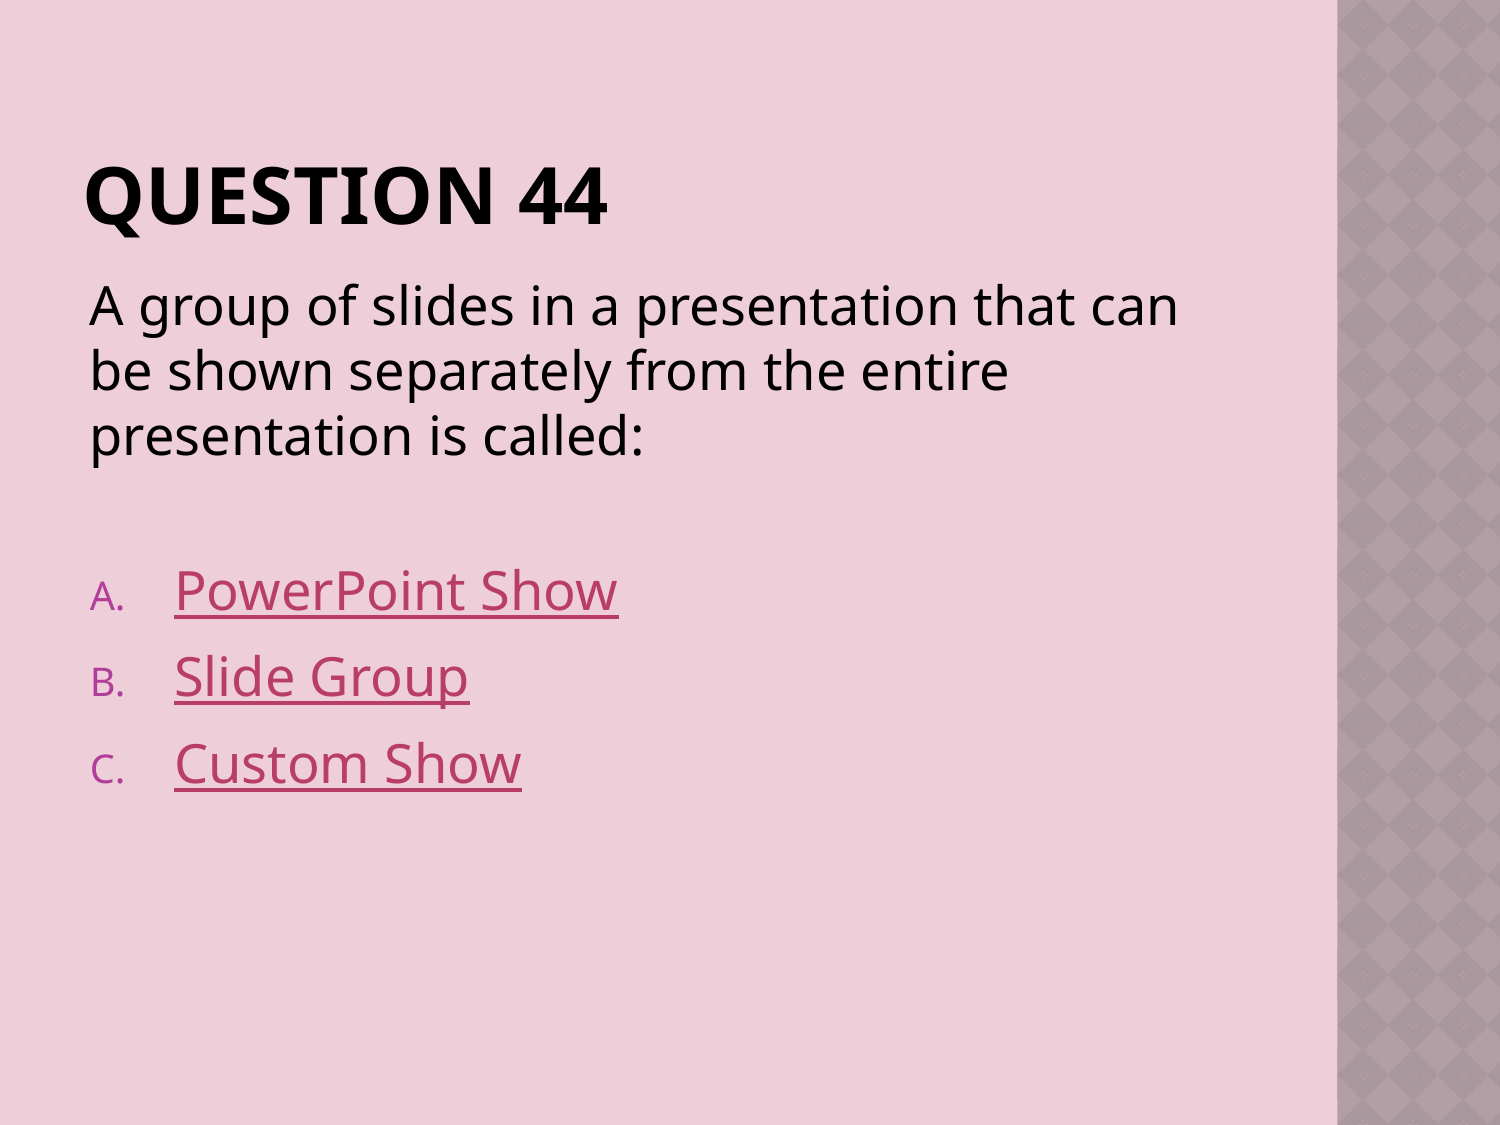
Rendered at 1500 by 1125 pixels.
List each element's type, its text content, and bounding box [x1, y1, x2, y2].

title Question 44 [75, 52, 1263, 240]
list A group of slides in a presentation that can be shown separately from the entire presentation is called: PowerPoint Show Slide Group Custom Show [75, 264, 1263, 1059]
